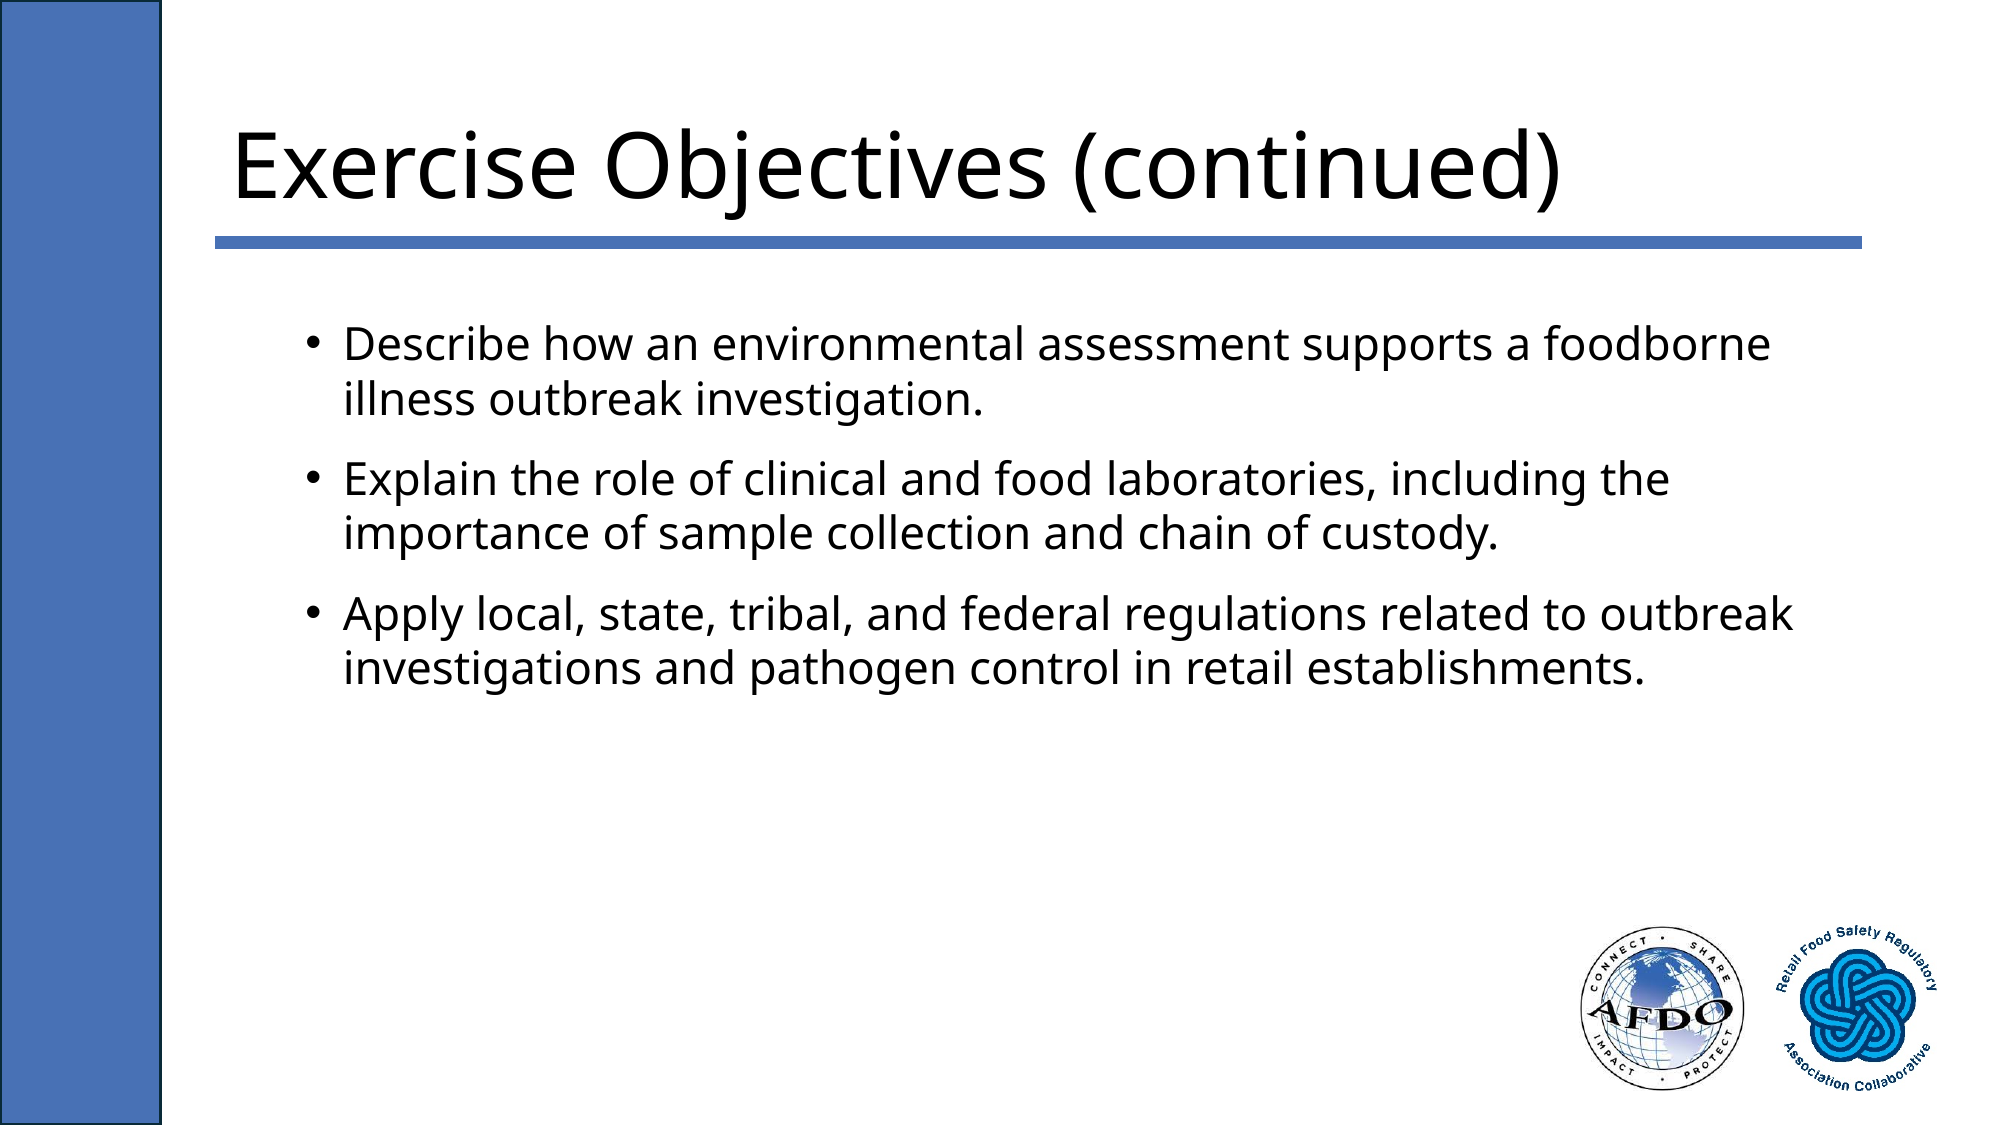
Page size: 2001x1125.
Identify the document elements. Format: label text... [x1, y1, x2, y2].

picture [1579, 925, 1745, 1091]
list Describe how an environmental assessment supports a foodborne illness outbreak investigation. Explain the role of clinical and food laboratories, including the importance of sample collection and chain of custody. Apply local, state, tribal, and federal regulations related to outbreak investigations and pathogen control in retail establishments. [215, 306, 1863, 792]
title Exercise Objectives (continued) [215, 110, 1863, 227]
picture [1776, 925, 1937, 1091]
